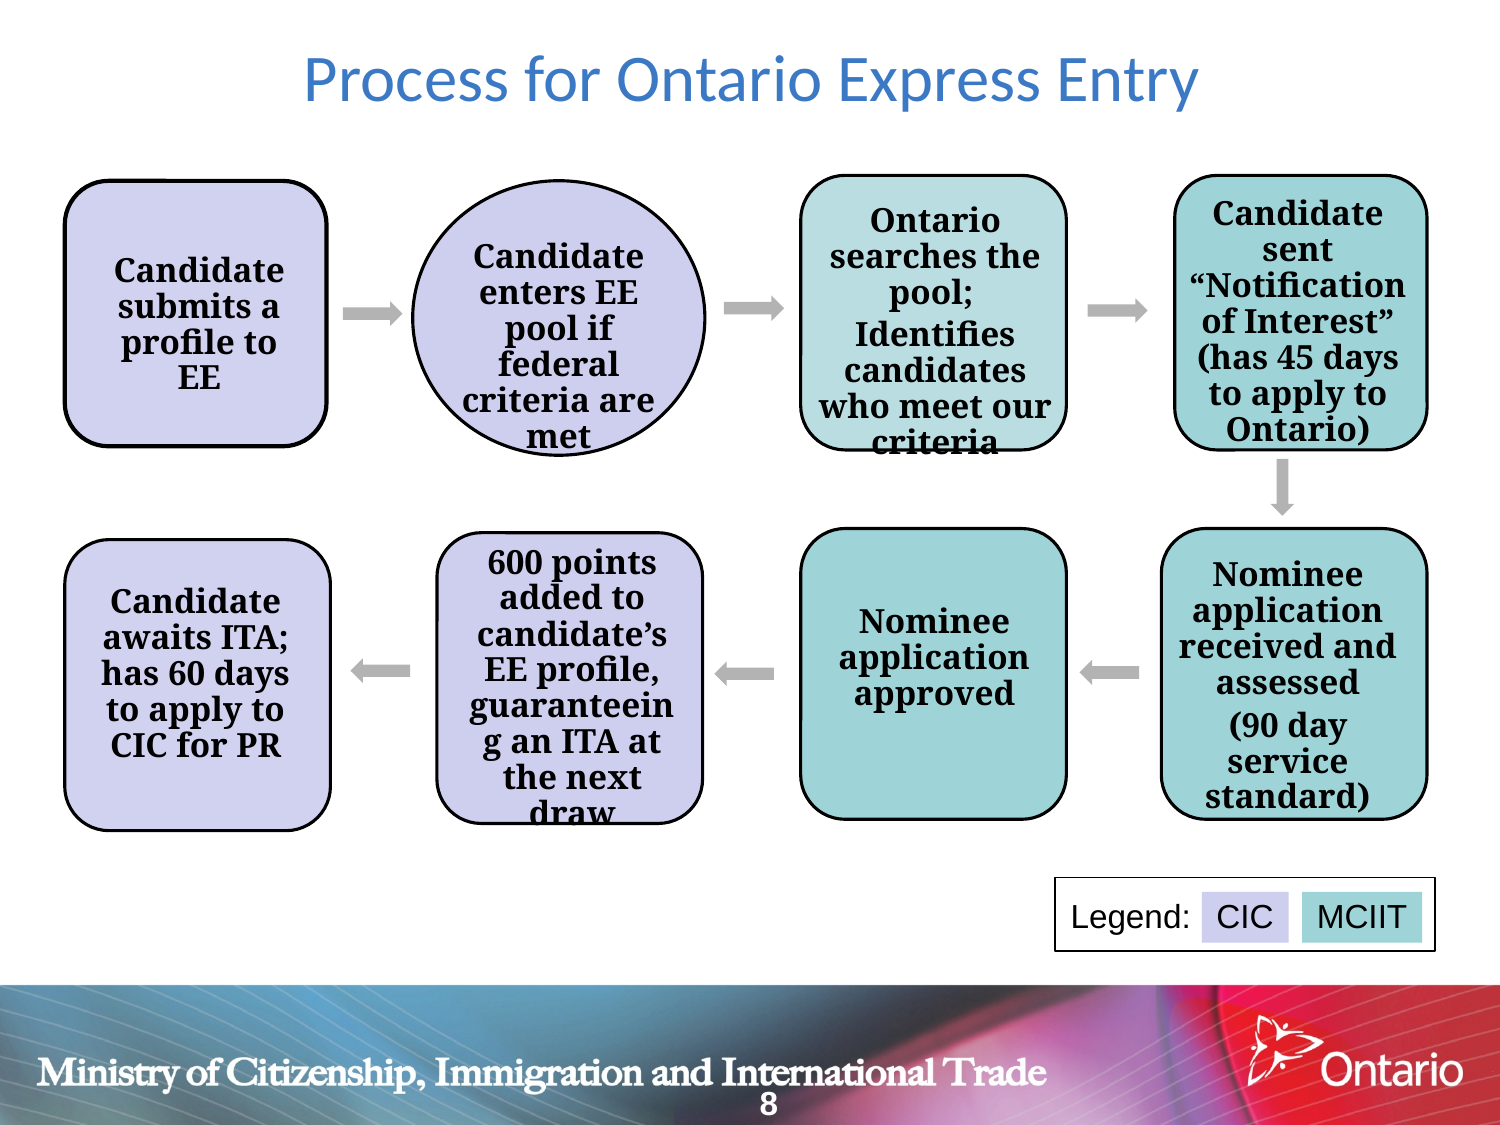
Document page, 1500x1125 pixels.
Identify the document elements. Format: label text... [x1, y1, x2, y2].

picture [0, 0, 1500, 1125]
title Process for Ontario Express Entry [77, 4, 1428, 145]
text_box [1054, 877, 1436, 952]
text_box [64, 175, 1428, 831]
slide_number 8 [442, 1074, 793, 1125]
